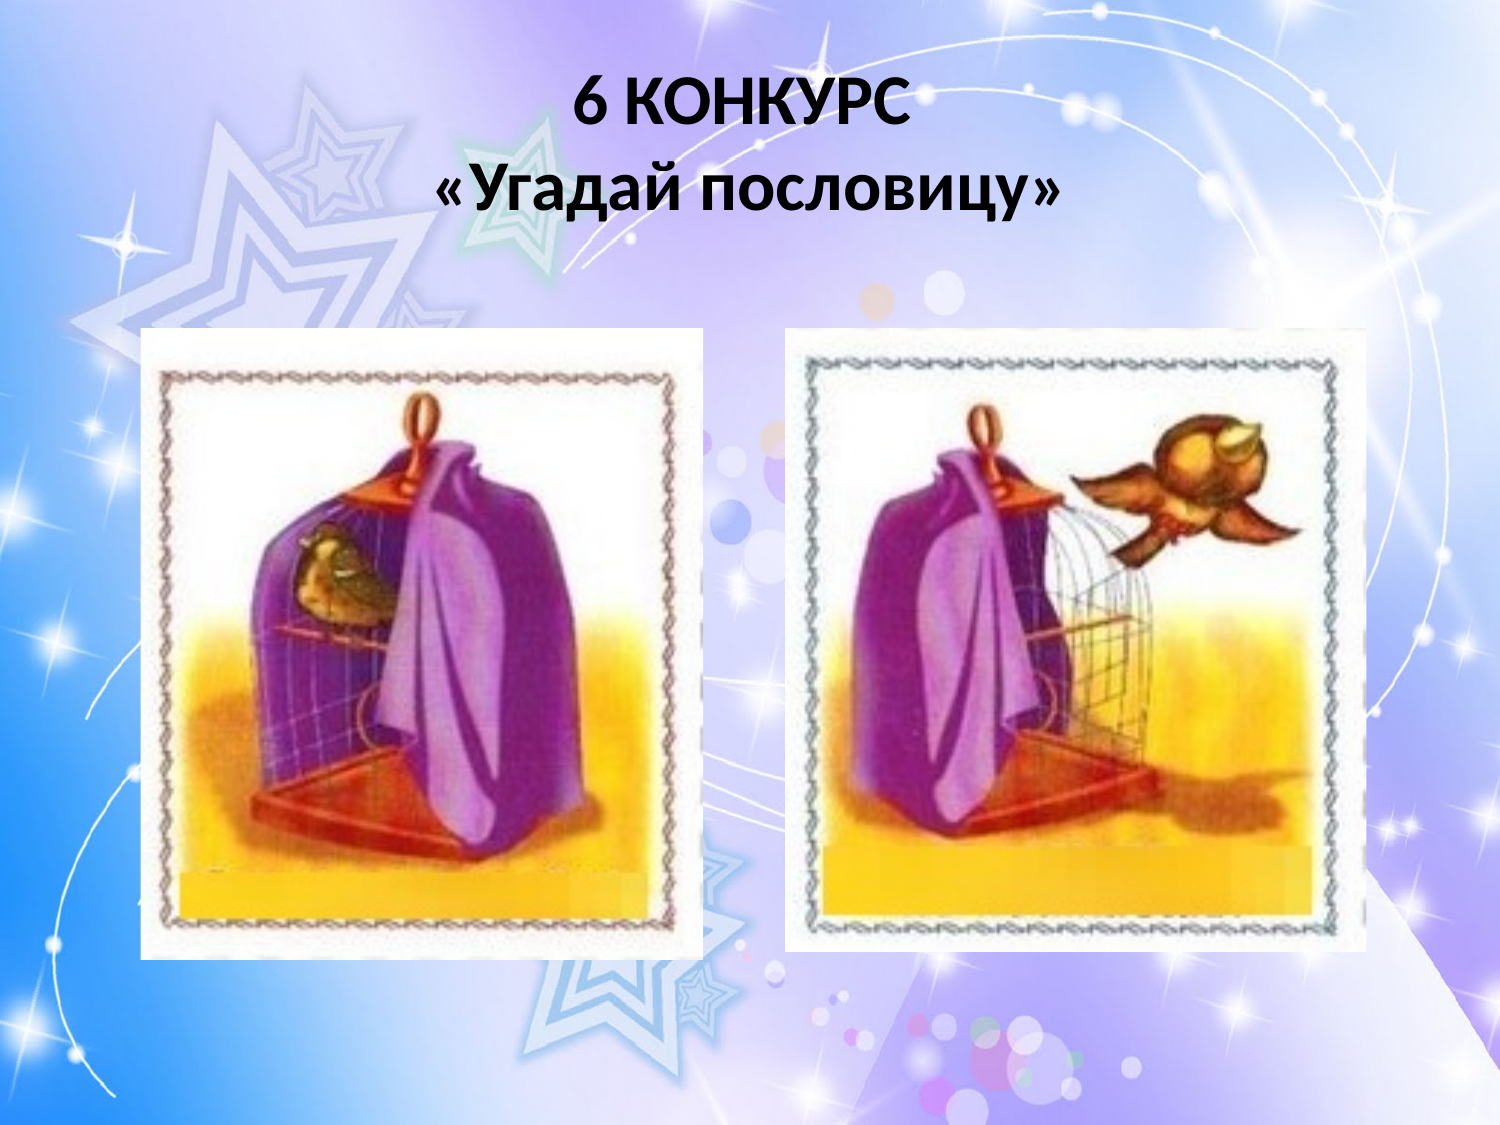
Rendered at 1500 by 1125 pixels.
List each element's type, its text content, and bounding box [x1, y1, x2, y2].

picture [0, 0, 1500, 1125]
title 6 КОНКУРС «Угадай пословицу» [75, 45, 1425, 233]
